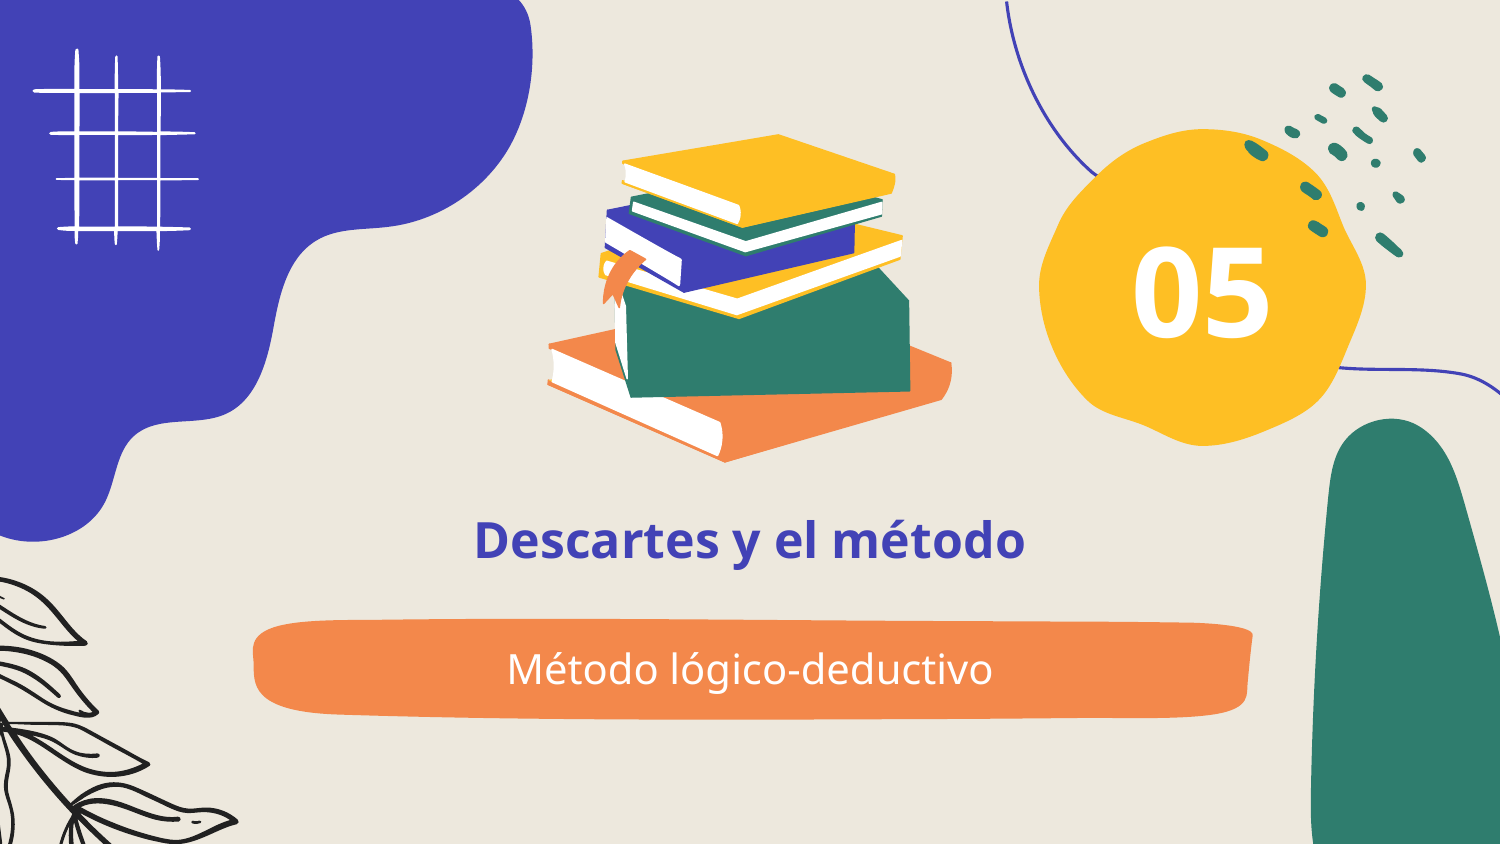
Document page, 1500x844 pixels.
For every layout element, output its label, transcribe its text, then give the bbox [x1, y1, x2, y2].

subtitle Método lógico-deductivo [276, 631, 1224, 705]
title 05 [1079, 226, 1326, 349]
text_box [547, 134, 952, 463]
text_box [252, 618, 1253, 720]
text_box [1244, 73, 1427, 259]
title Descartes y el método [372, 475, 1128, 601]
text_box [1039, 129, 1366, 446]
